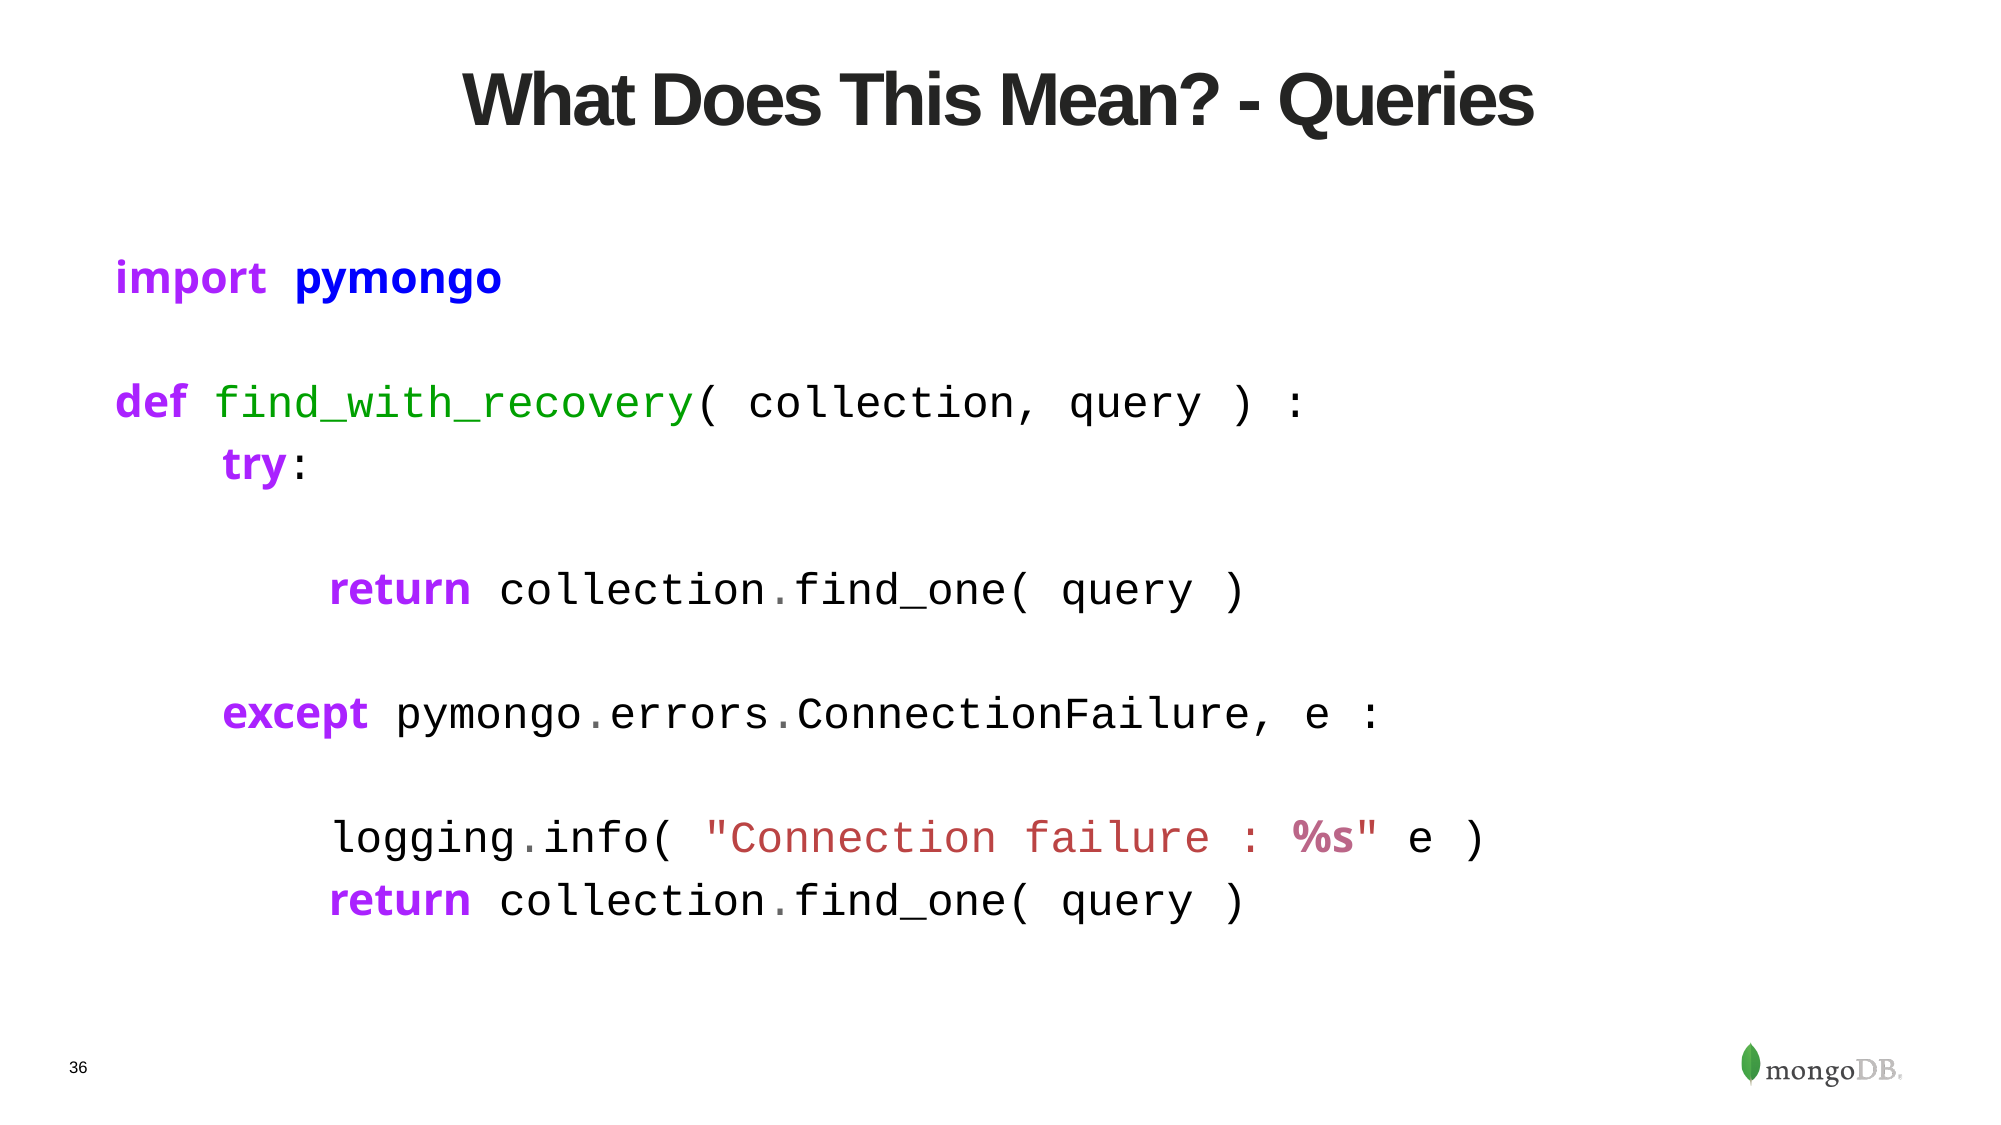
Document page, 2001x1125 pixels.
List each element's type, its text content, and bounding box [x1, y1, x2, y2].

list import pymongo def find_with_recovery( collection, query ) : try: return collection.find_one( query ) except pymongo.errors.ConnectionFailure, e : logging.info( "Connection failure : %s" e ) return collection.find_one( query ) [99, 241, 1900, 1058]
title What Does This Mean? - Queries [99, 1, 1900, 190]
